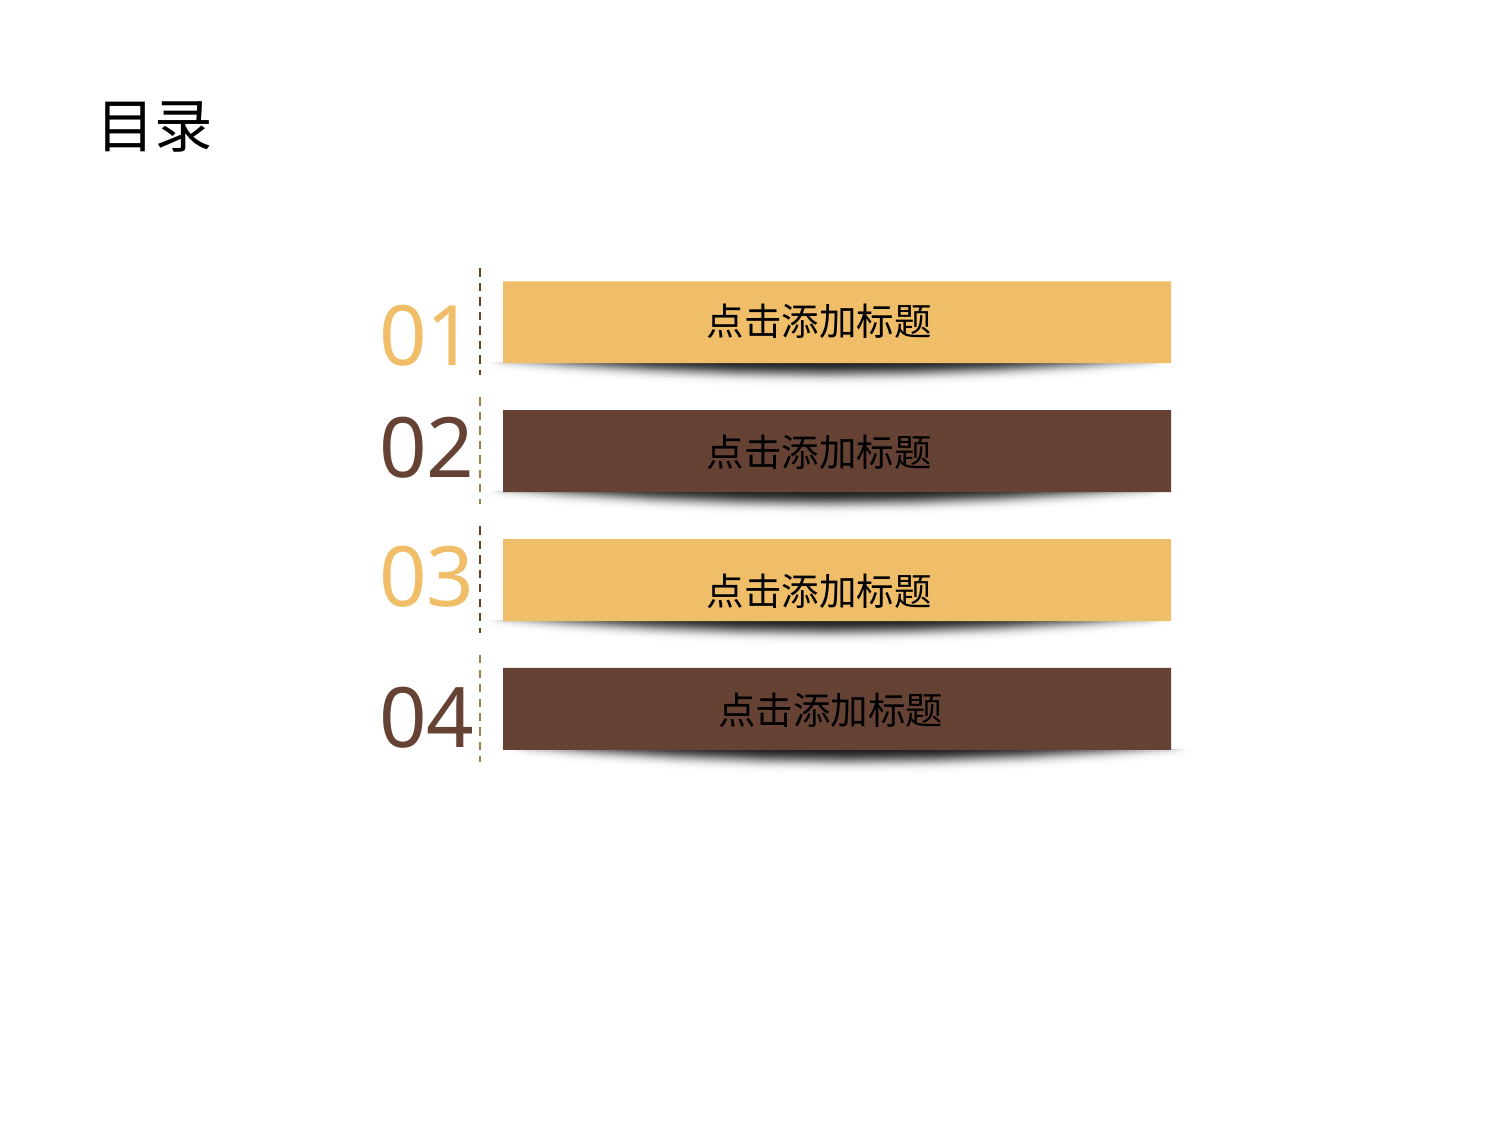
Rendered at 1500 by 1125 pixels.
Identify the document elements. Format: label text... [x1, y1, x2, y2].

picture [0, 0, 1500, 1125]
text_box 目录 [81, 82, 246, 167]
